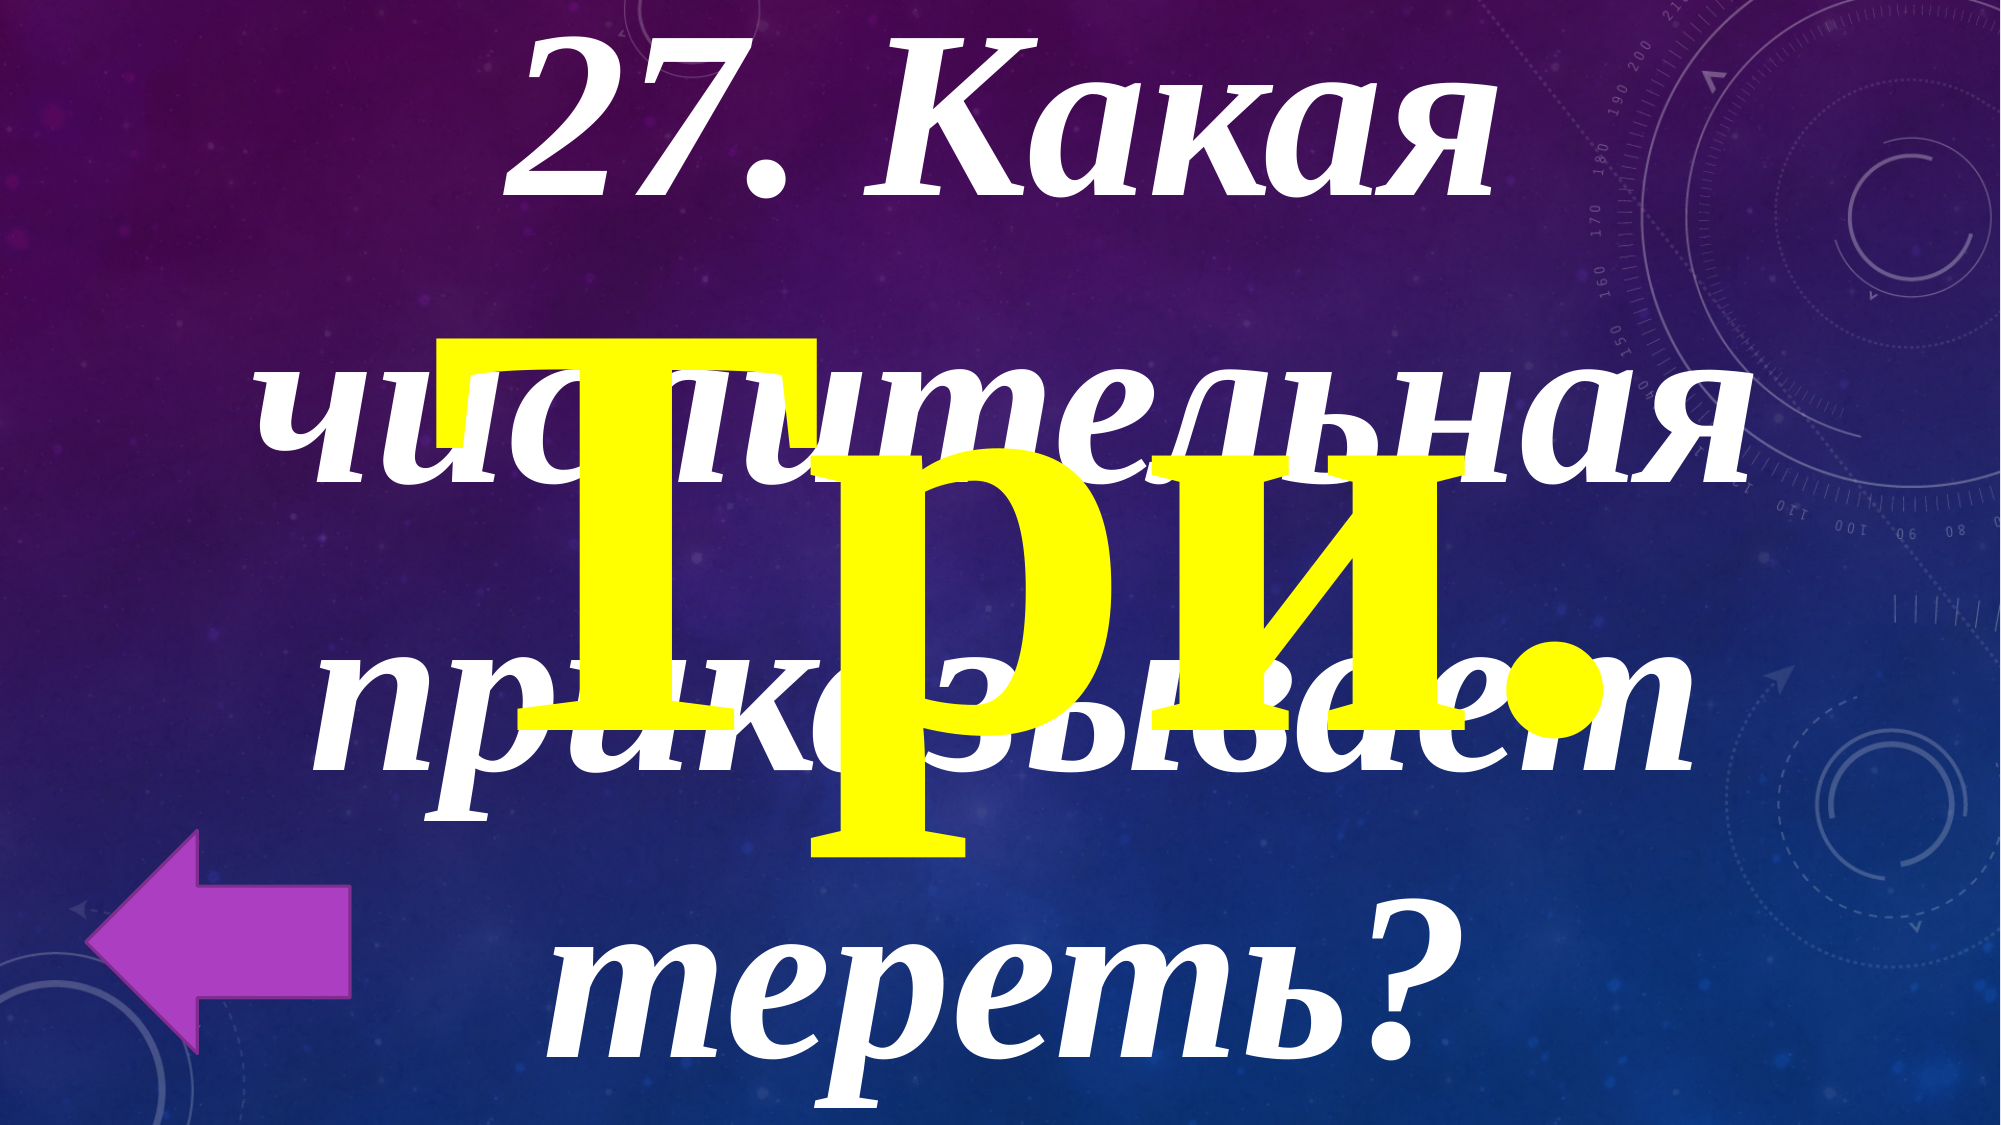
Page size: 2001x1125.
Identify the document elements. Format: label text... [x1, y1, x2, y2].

text_box [84, 828, 352, 1055]
picture [0, 0, 2001, 1125]
text_box 27. Какая числительная приказывает тереть? [23, 0, 1990, 1114]
text_box Три. [262, 124, 1796, 858]
